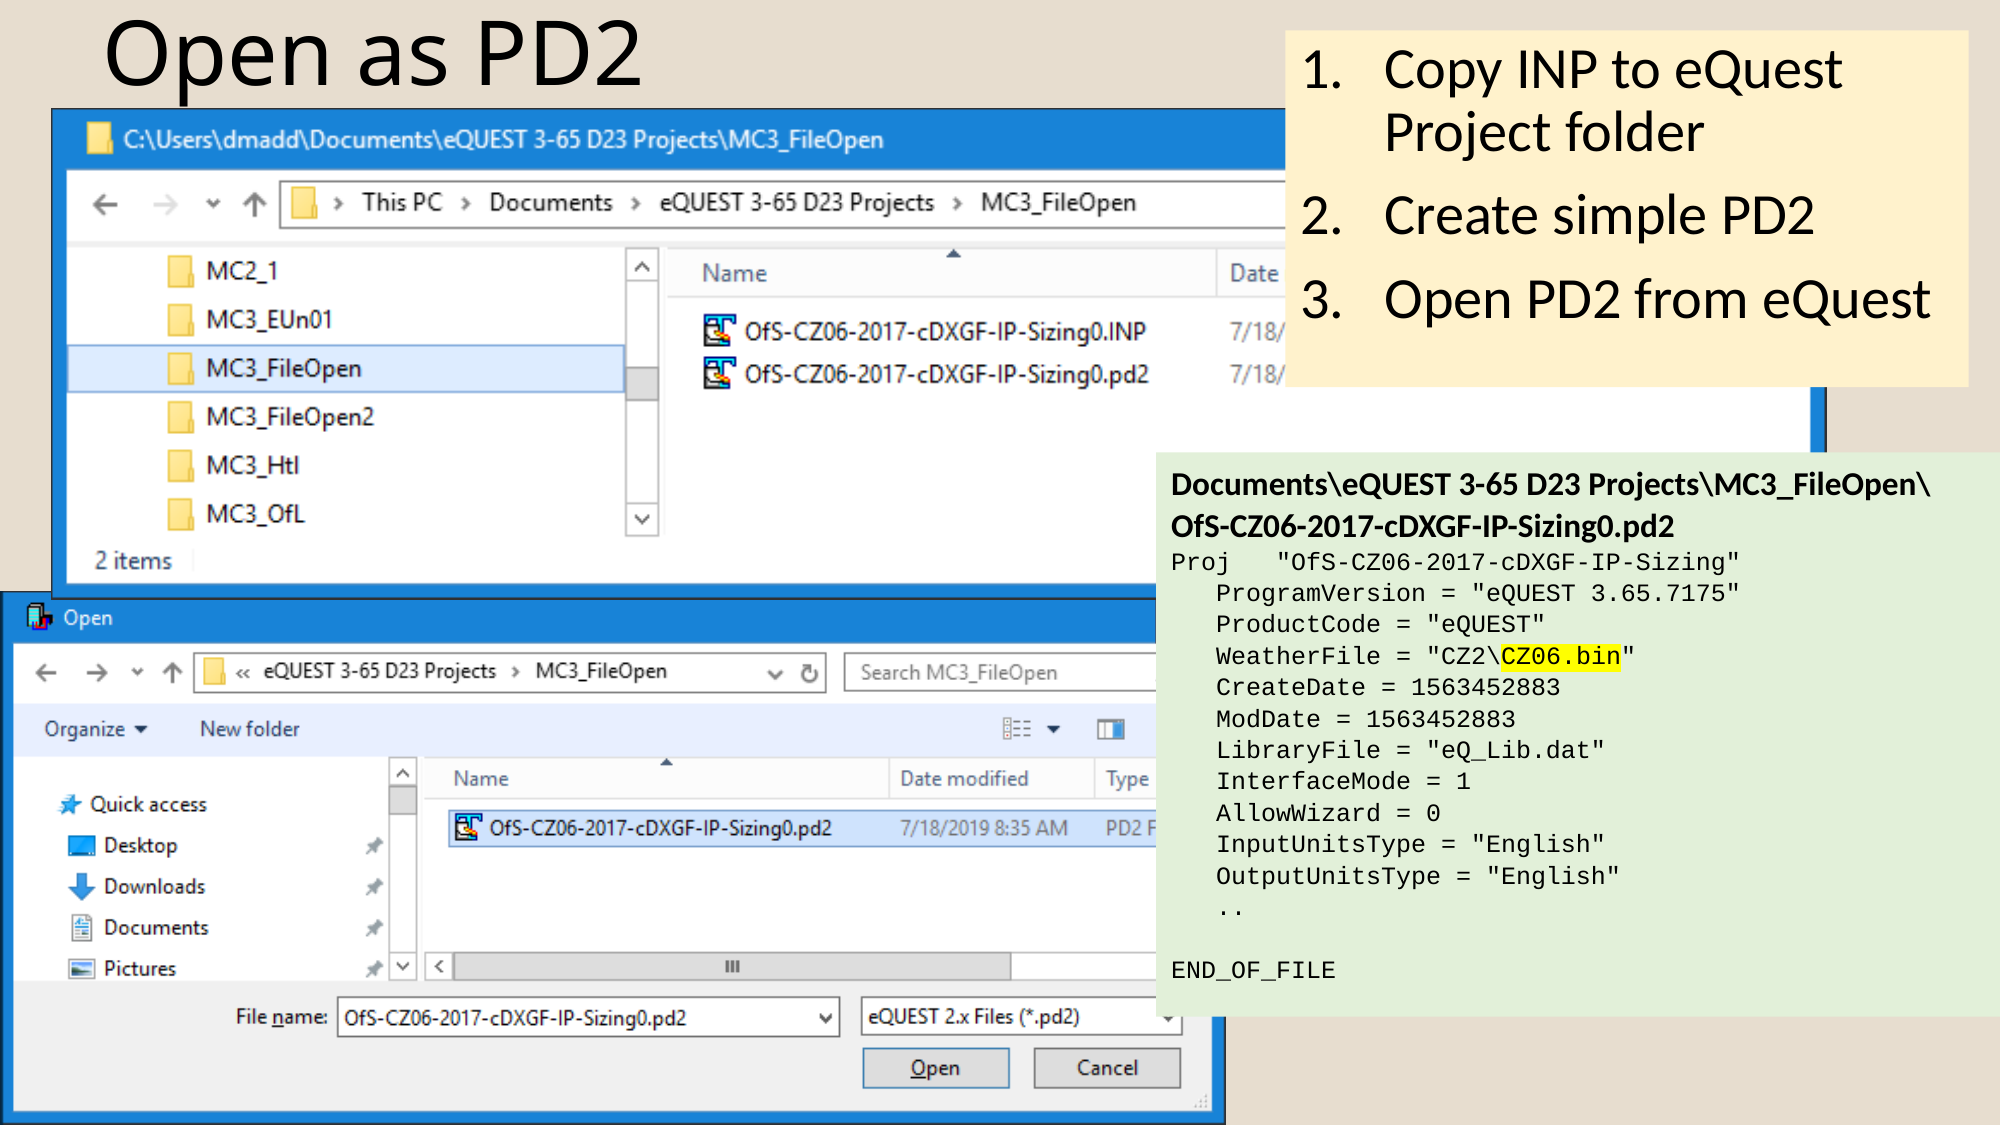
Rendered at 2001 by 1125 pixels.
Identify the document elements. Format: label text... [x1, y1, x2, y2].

list Documents\eQUEST 3-65 D23 Projects\MC3_FileOpen\ OfS-CZ06-2017-cDXGF-IP-Sizing0.pd2 Proj "OfS-CZ06-2017-cDXGF-IP-Sizing" ProgramVersion = "eQUEST 3.65.7175" ProductCode = "eQUEST" WeatherFile = "CZ2\CZ06.bin" CreateDate = 1563452883 ModDate = 1563452883 LibraryFile = "eQ_Lib.dat" InterfaceMode = 1 AllowWizard = 0 InputUnitsType = "English" OutputUnitsType = "English" .. END_OF_FILE [1226, 452, 2000, 1017]
title Open as PD2 [86, 0, 1725, 108]
text_box Copy INP to eQuest Project folder Create simple PD2 Open PD2 from eQuest [1285, 30, 1969, 388]
picture [0, 108, 1827, 1125]
